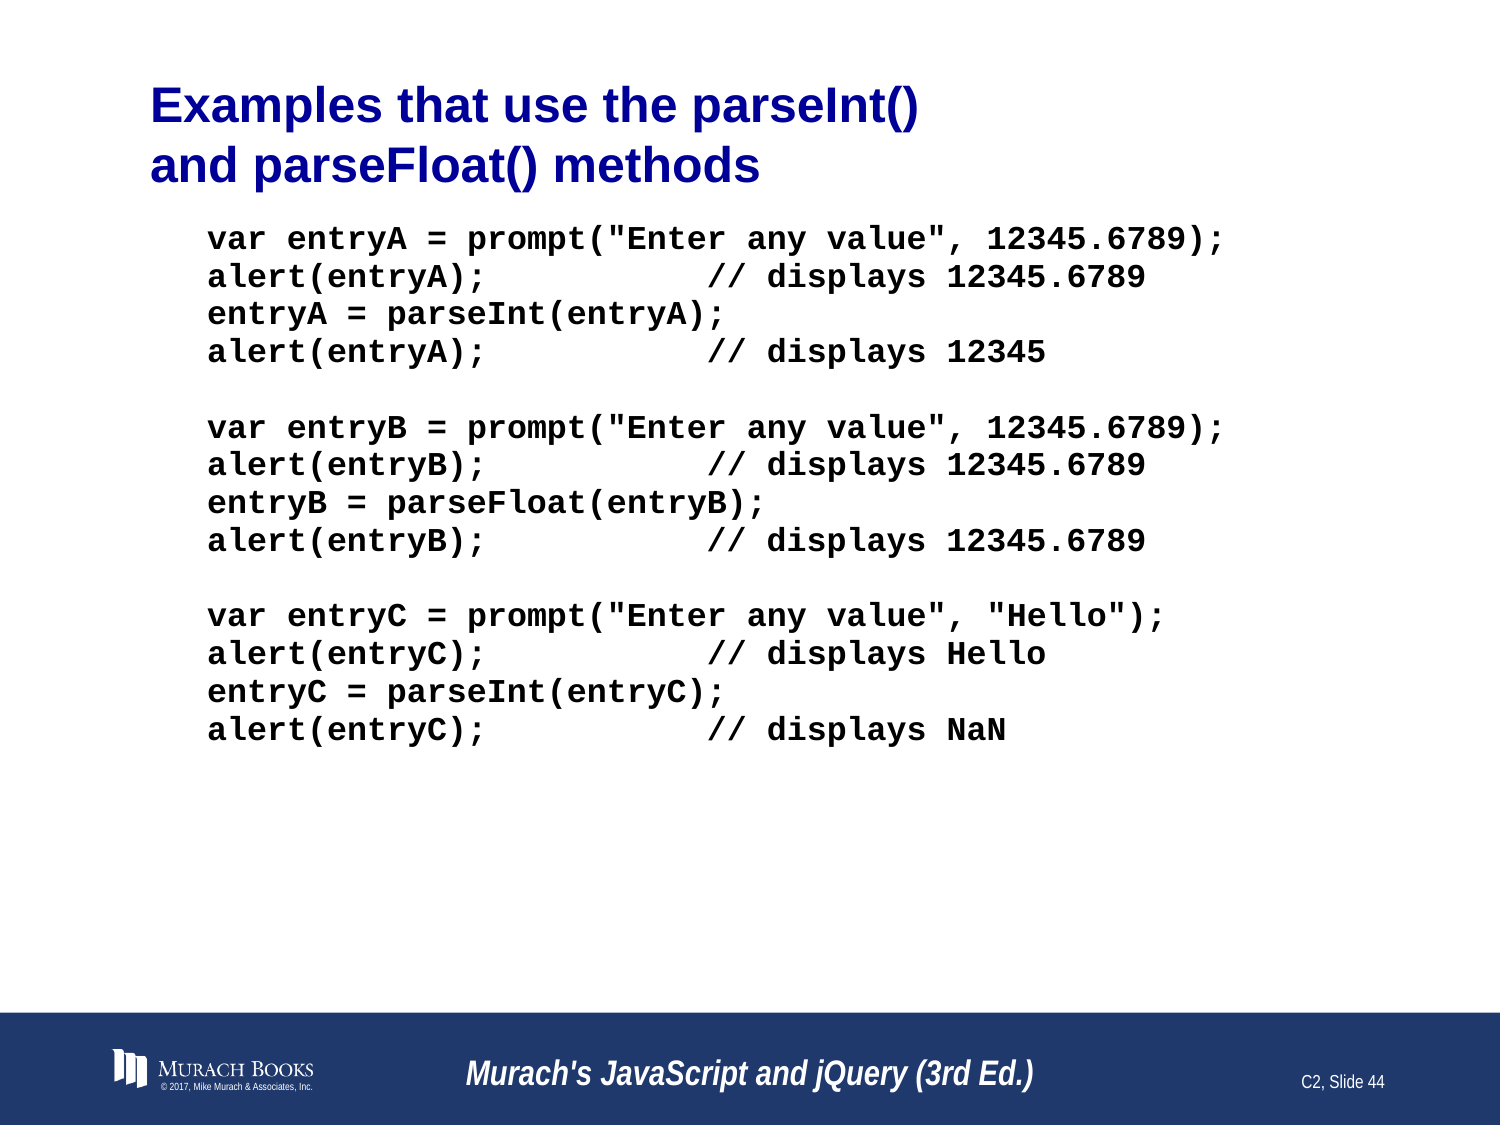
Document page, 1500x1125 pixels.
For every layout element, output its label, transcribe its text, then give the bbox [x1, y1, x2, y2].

slide_number C2, Slide 44 [1087, 1025, 1400, 1100]
footer © 2017, Mike Murach & Associates, Inc. [12, 1025, 463, 1100]
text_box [149, 221, 1350, 751]
slide_number Murach's JavaScript and jQuery (3rd Ed.) [463, 1025, 1050, 1100]
title Examples that use the parseInt() and parseFloat() methods [150, 72, 1350, 194]
